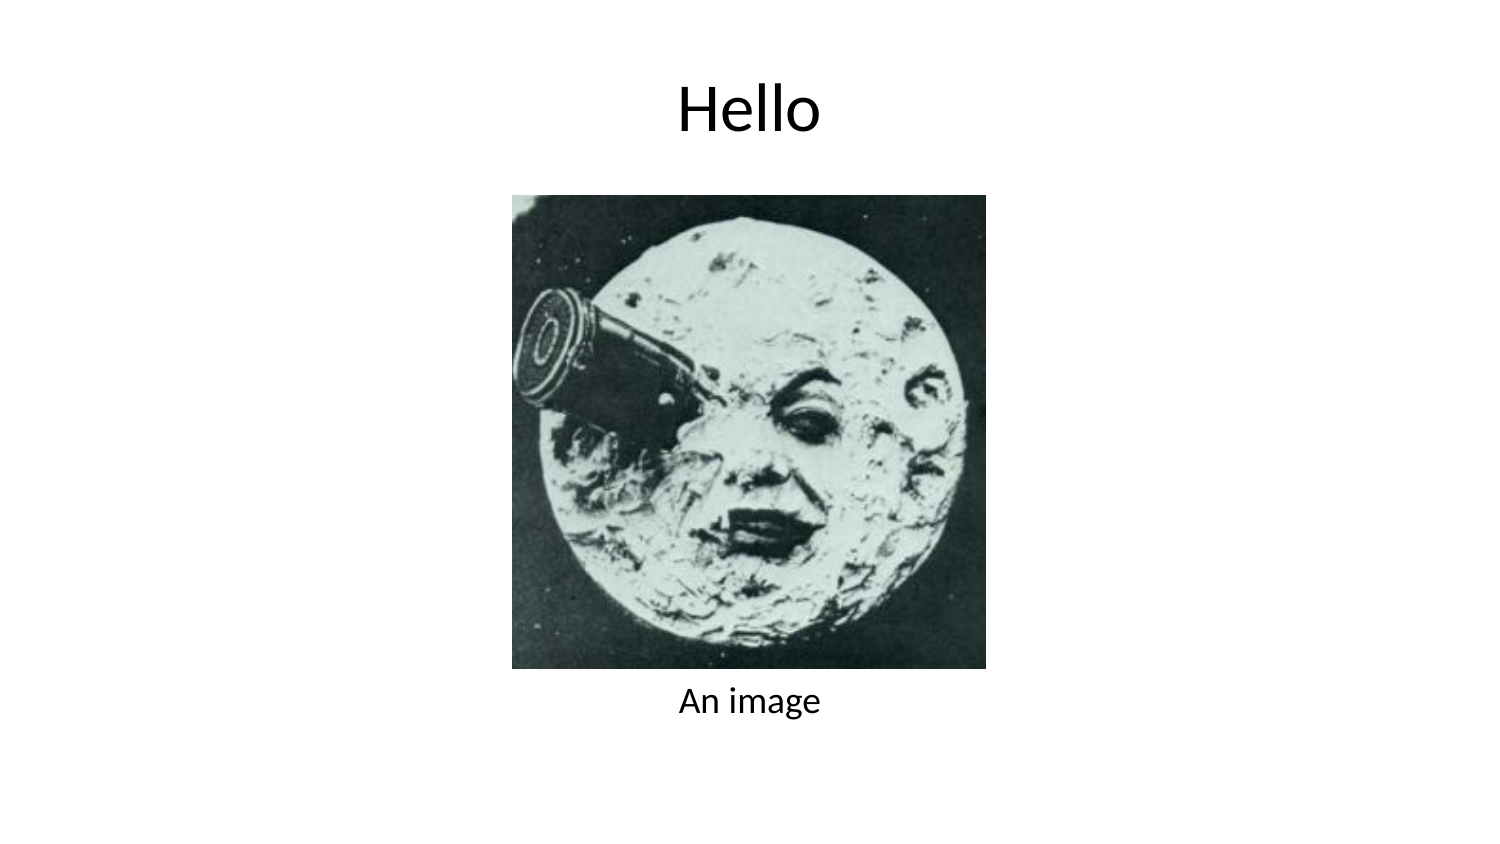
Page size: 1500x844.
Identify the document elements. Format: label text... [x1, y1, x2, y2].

text_box An image [74, 668, 1425, 753]
title Hello [75, 33, 1425, 175]
picture [512, 195, 986, 669]
